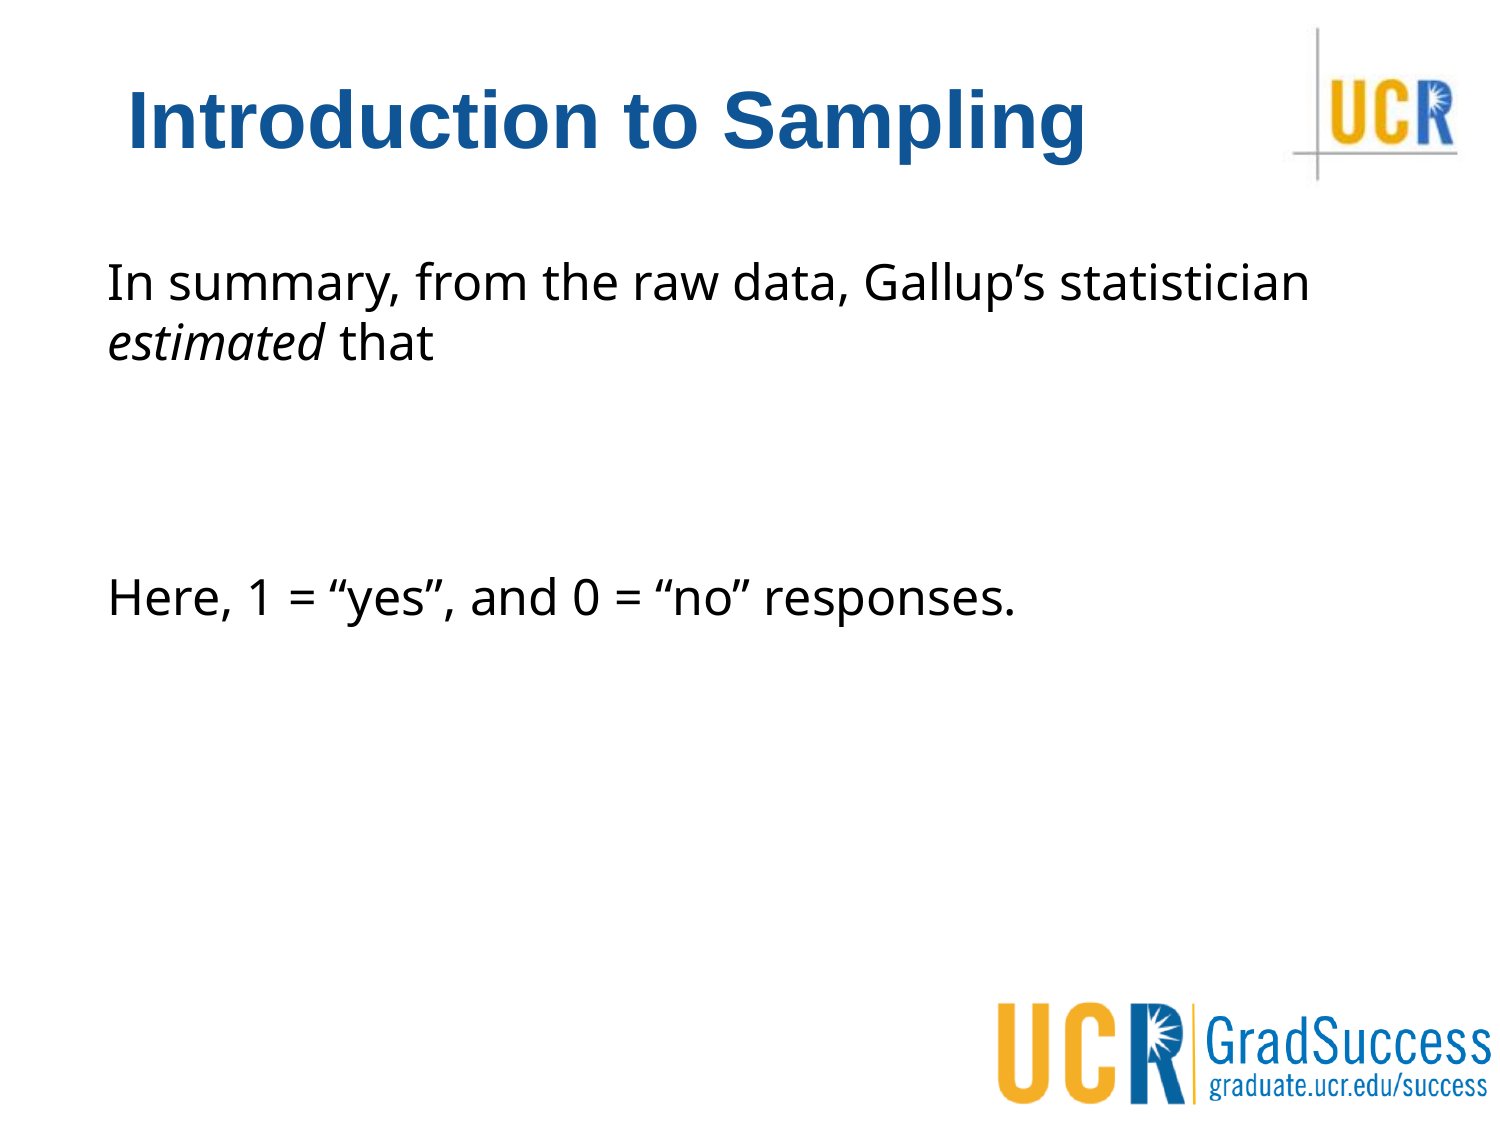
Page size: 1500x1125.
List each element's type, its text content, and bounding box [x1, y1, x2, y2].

picture [1282, 0, 1500, 196]
title Introduction to Sampling [112, 13, 1388, 172]
